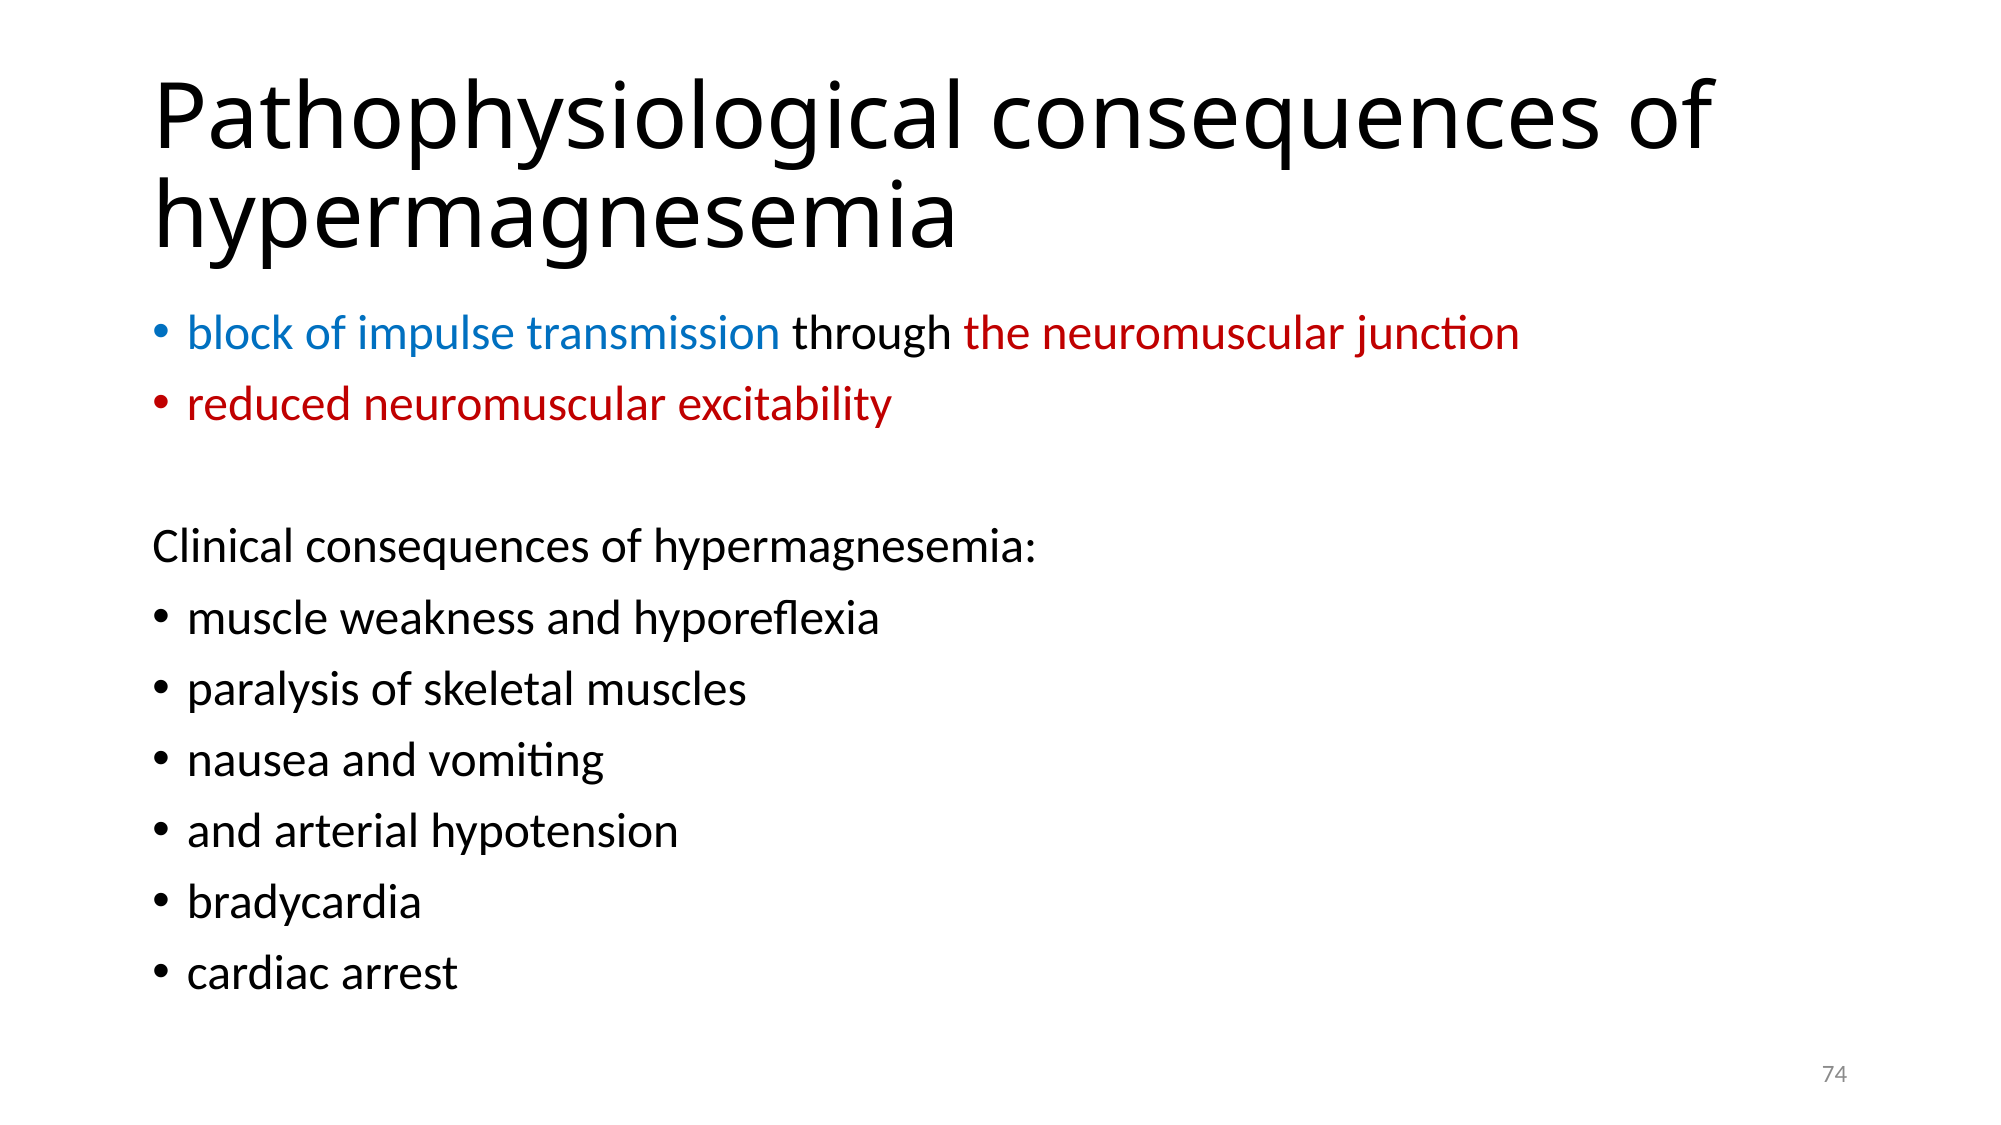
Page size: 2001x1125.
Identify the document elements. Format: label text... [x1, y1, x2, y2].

list block of impulse transmission through the neuromuscular junction reduced neuromuscular excitability Clinical consequences of hypermagnesemia: muscle weakness and hyporeflexia paralysis of skeletal muscles nausea and vomiting and arterial hypotension bradycardia cardiac arrest [137, 299, 1863, 1014]
slide_number 74 [1412, 1042, 1863, 1103]
title Pathophysiological consequences of hypermagnesemia [137, 59, 1863, 278]
